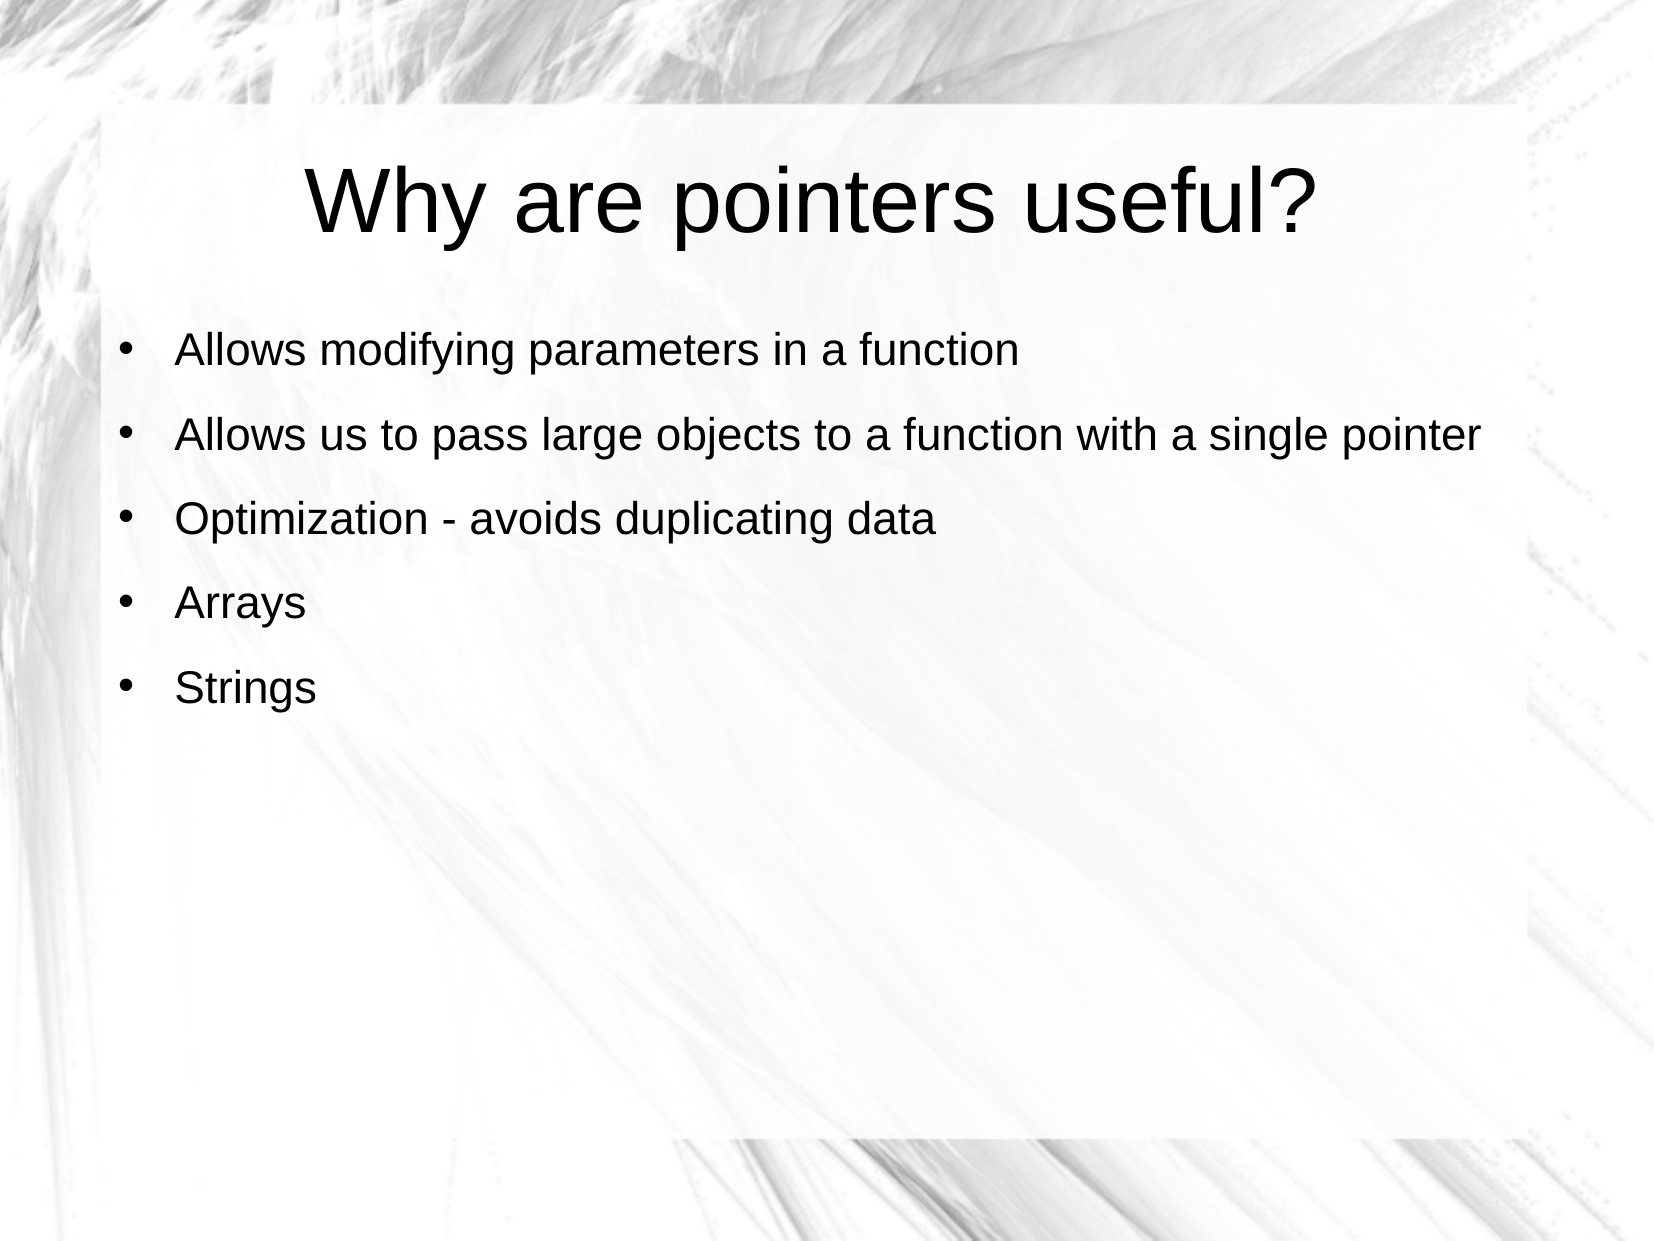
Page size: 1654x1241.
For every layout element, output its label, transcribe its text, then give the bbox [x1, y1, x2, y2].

title Why are pointers useful? [118, 112, 1506, 281]
picture [0, 0, 1654, 1241]
list Allows modifying parameters in a function Allows us to pass large objects to a function with a single pointer Optimization - avoids duplicating data Arrays Strings [118, 319, 1571, 1109]
